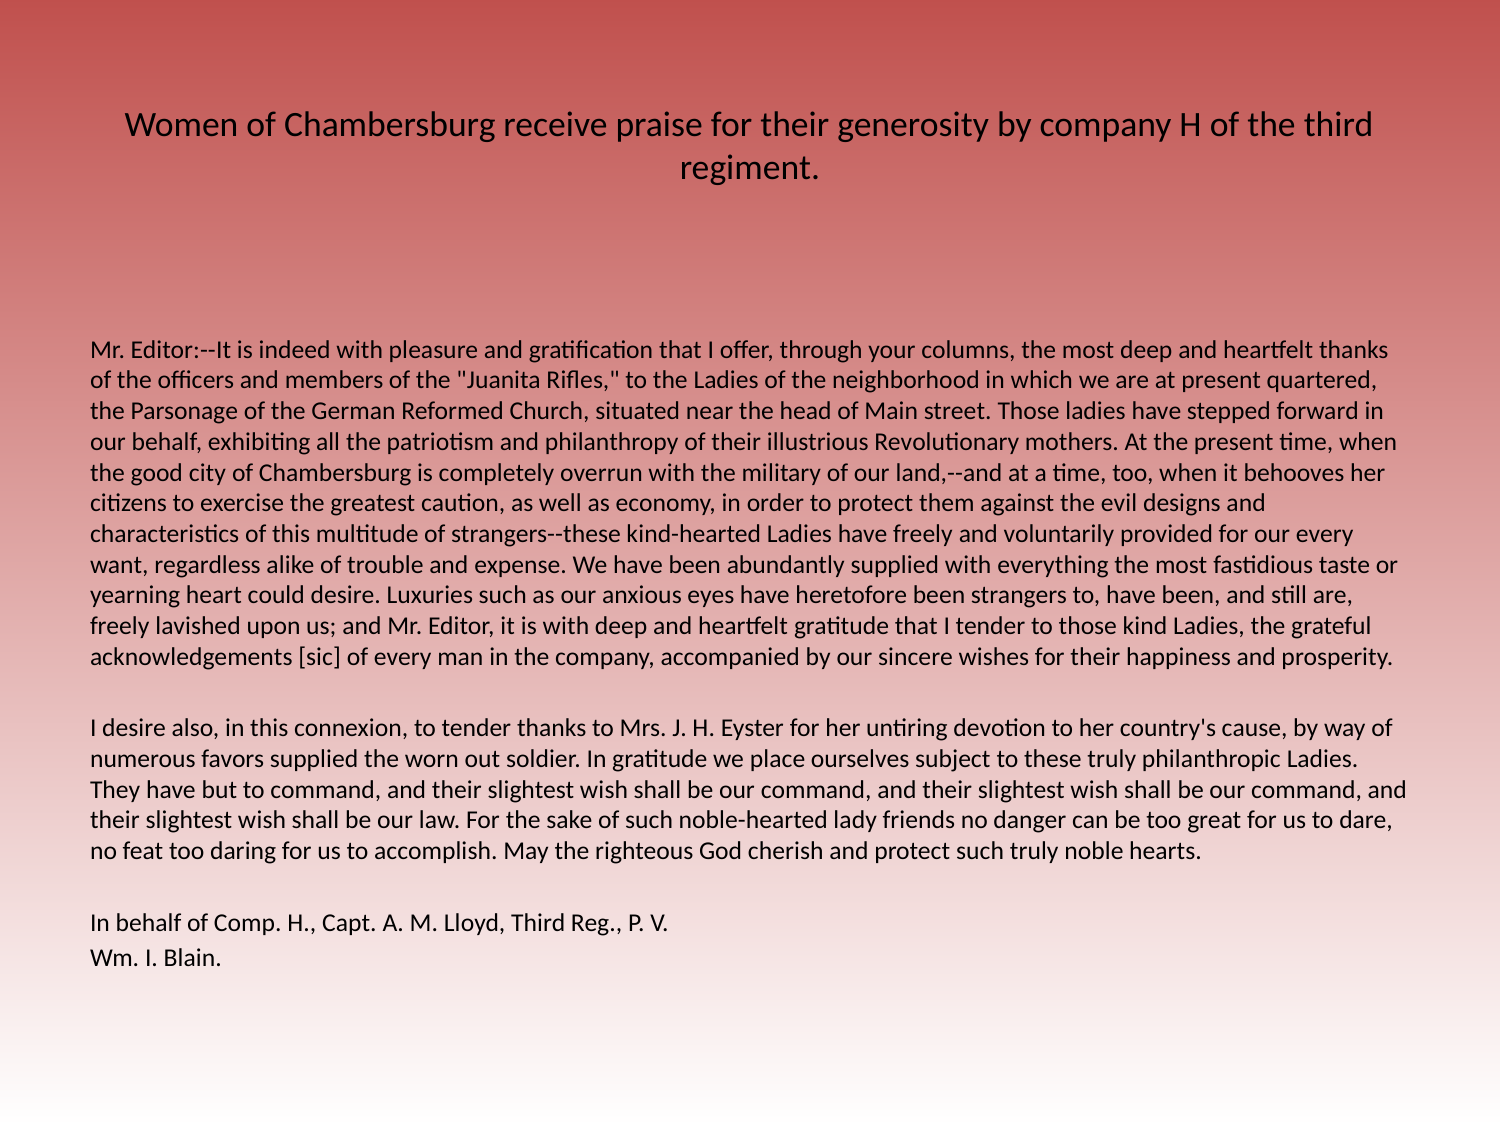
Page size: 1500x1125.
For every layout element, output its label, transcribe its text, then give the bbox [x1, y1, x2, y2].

title Women of Chambersburg receive praise for their generosity by company H of the third regiment. [75, 50, 1425, 238]
list Mr. Editor:--It is indeed with pleasure and gratification that I offer, through your columns, the most deep and heartfelt thanks of the officers and members of the "Juanita Rifles," to the Ladies of the neighborhood in which we are at present quartered, the Parsonage of the German Reformed Church, situated near the head of Main street. Those ladies have stepped forward in our behalf, exhibiting all the patriotism and philanthropy of their illustrious Revolutionary mothers. At the present time, when the good city of Chambersburg is completely overrun with the military of our land,--and at a time, too, when it behooves her citizens to exercise the greatest caution, as well as economy, in order to protect them against the evil designs and characteristics of this multitude of strangers--these kind-hearted Ladies have freely and voluntarily provided for our every want, regardless alike of trouble and expense. We have been abundantly supplied with everything the most fastidious taste or yearning heart could desire. Luxuries such as our anxious eyes have heretofore been strangers to, have been, and still are, freely lavished upon us; and Mr. Editor, it is with deep and heartfelt gratitude that I tender to those kind Ladies, the grateful acknowledgements [sic] of every man in the company, accompanied by our sincere wishes for their happiness and prosperity. I desire also, in this connexion, to tender thanks to Mrs. J. H. Eyster for her untiring devotion to her country's cause, by way of numerous favors supplied the worn out soldier. In gratitude we place ourselves subject to these truly philanthropic Ladies. They have but to command, and their slightest wish shall be our command, and their slightest wish shall be our command, and their slightest wish shall be our law. For the sake of such noble-hearted lady friends no danger can be too great for us to dare, no feat too daring for us to accomplish. May the righteous God cherish and protect such truly noble hearts. In behalf of Comp. H., Capt. A. M. Lloyd, Third Reg., P. V. Wm. I. Blain. [75, 324, 1425, 1068]
